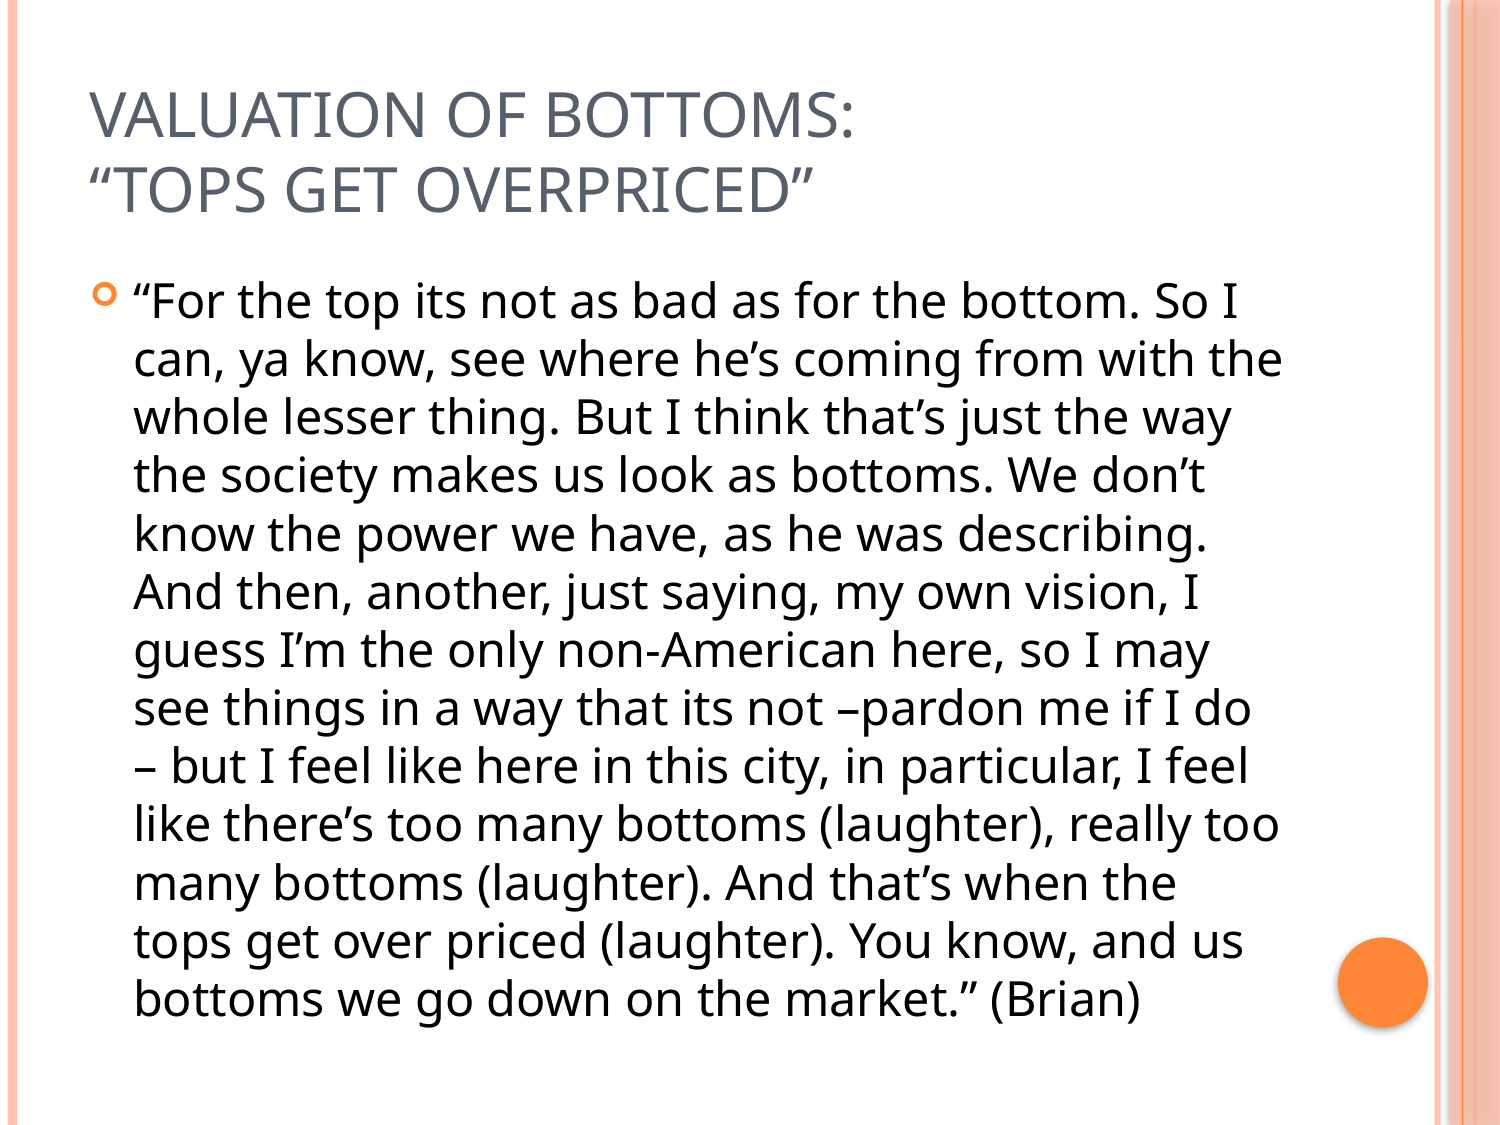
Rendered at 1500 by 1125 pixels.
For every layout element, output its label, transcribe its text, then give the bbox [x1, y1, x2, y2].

title Valuation of Bottoms: “Tops Get Overpriced” [75, 45, 1300, 233]
list “For the top its not as bad as for the bottom. So I can, ya know, see where he’s coming from with the whole lesser thing. But I think that’s just the way the society makes us look as bottoms. We don’t know the power we have, as he was describing. And then, another, just saying, my own vision, I guess I’m the only non-American here, so I may see things in a way that its not –pardon me if I do – but I feel like here in this city, in particular, I feel like there’s too many bottoms (laughter), really too many bottoms (laughter). And that’s when the tops get over priced (laughter). You know, and us bottoms we go down on the market.” (Brian) [75, 262, 1300, 1062]
